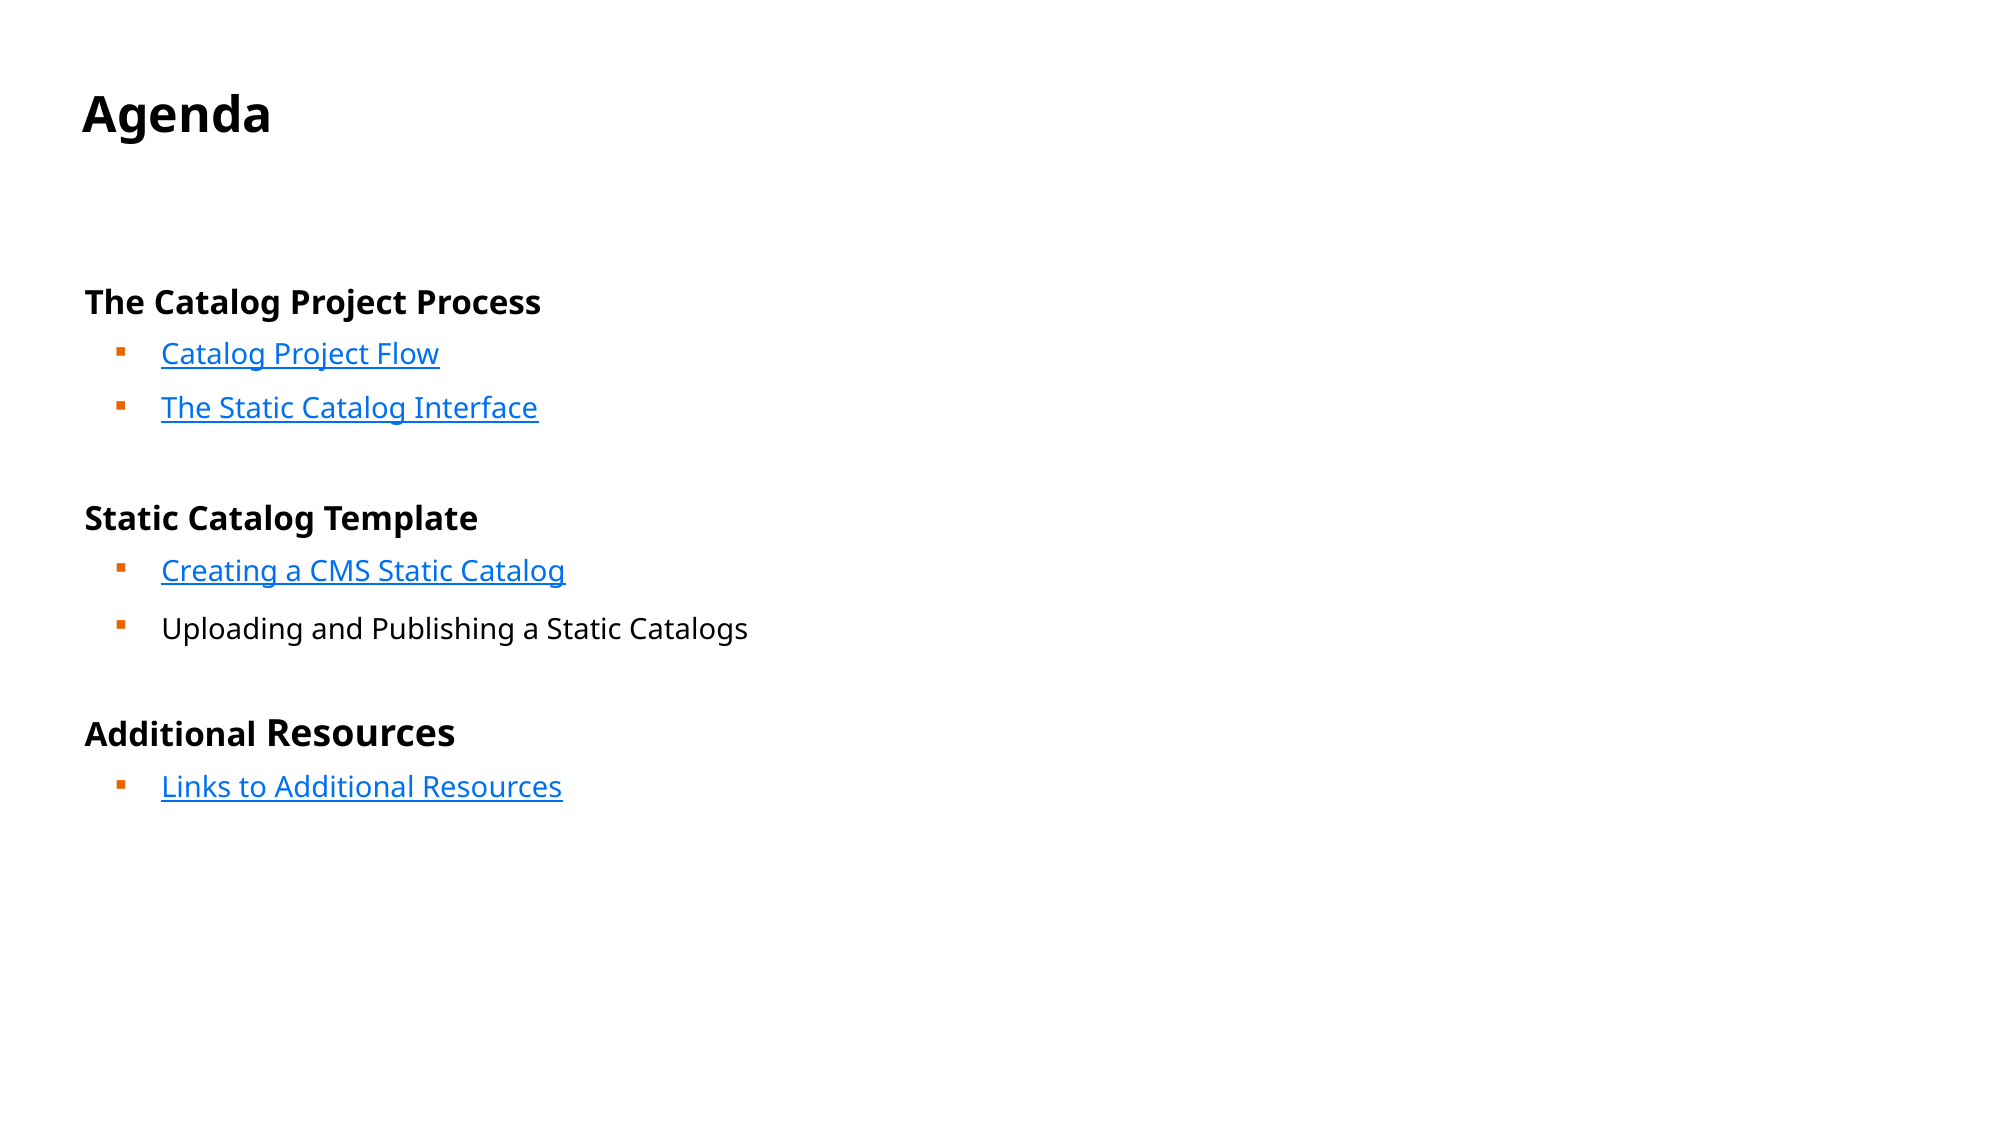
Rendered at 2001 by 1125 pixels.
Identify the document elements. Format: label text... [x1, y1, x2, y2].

text_box The Catalog Project Process Catalog Project Flow The Static Catalog Interface Static Catalog Template Creating a CMS Static Catalog Uploading and Publishing a Static Catalogs Additional Resources Links to Additional Resources [69, 259, 1891, 1033]
text_box Agenda [82, 82, 1918, 144]
